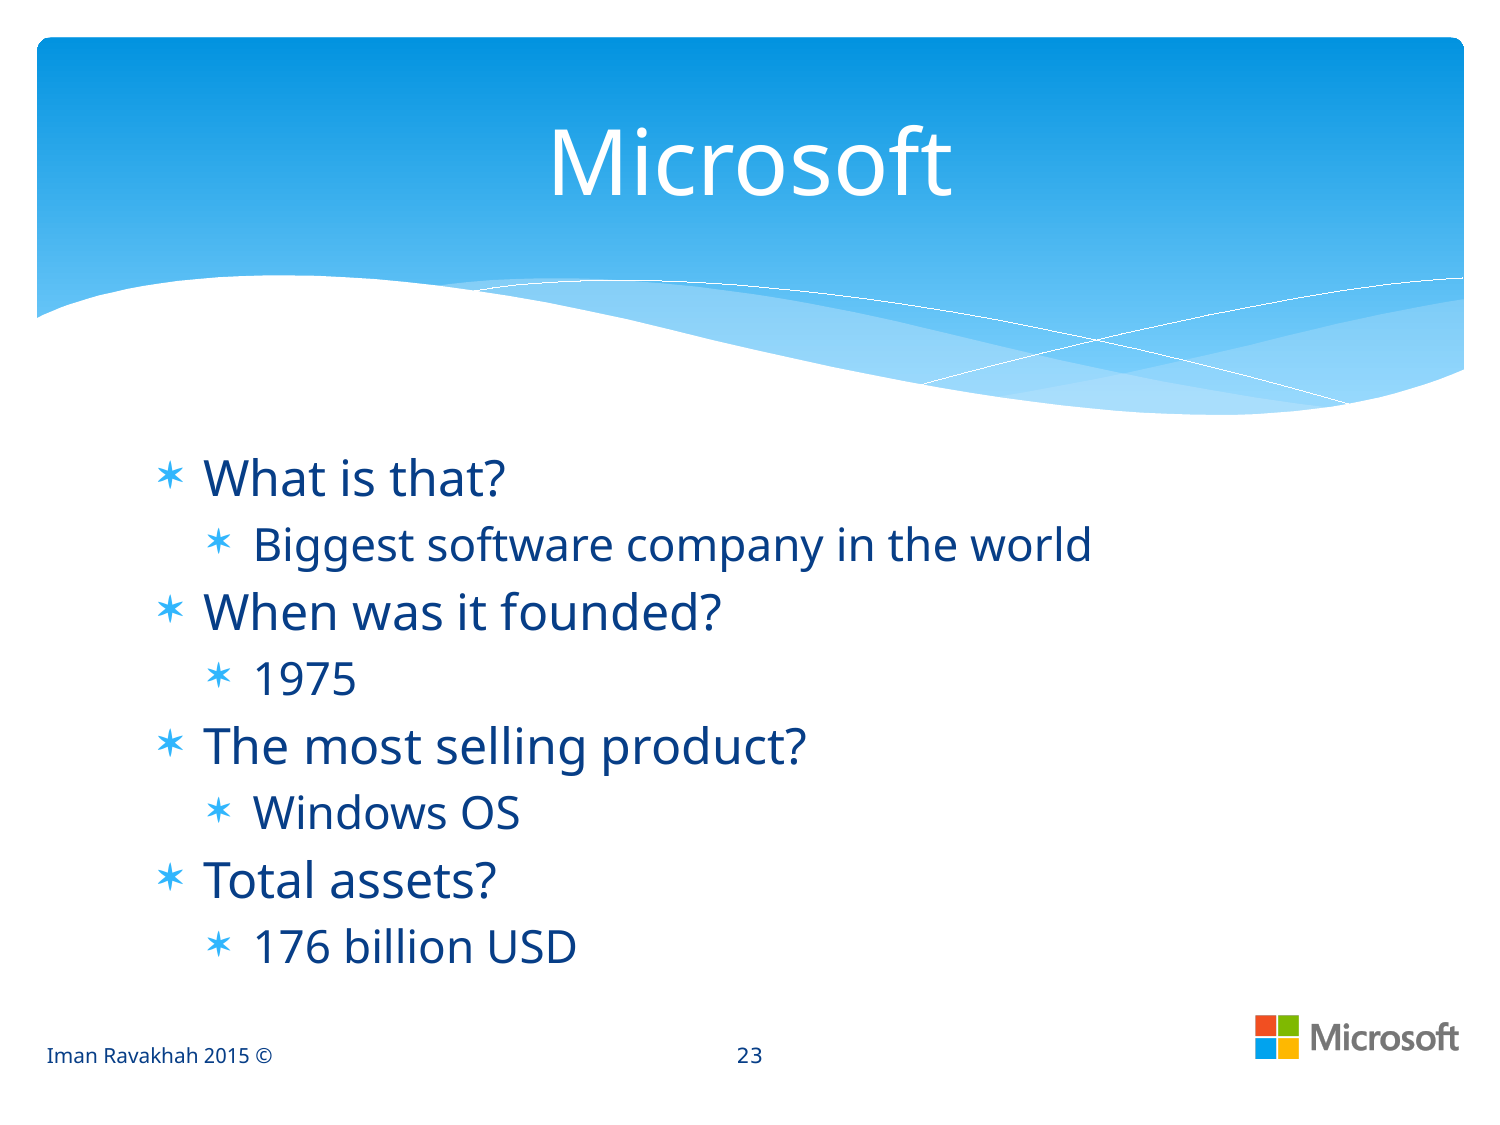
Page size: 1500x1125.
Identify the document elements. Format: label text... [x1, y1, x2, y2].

slide_number 23 [654, 1025, 846, 1086]
picture [1252, 968, 1463, 1108]
list What is that? Biggest software company in the world When was it founded? 1975 The most selling product? Windows OS Total assets? 176 billion USD [143, 438, 1359, 1005]
title Microsoft [75, 55, 1425, 261]
footer © 2015 Iman Ravakhah [31, 1025, 653, 1086]
